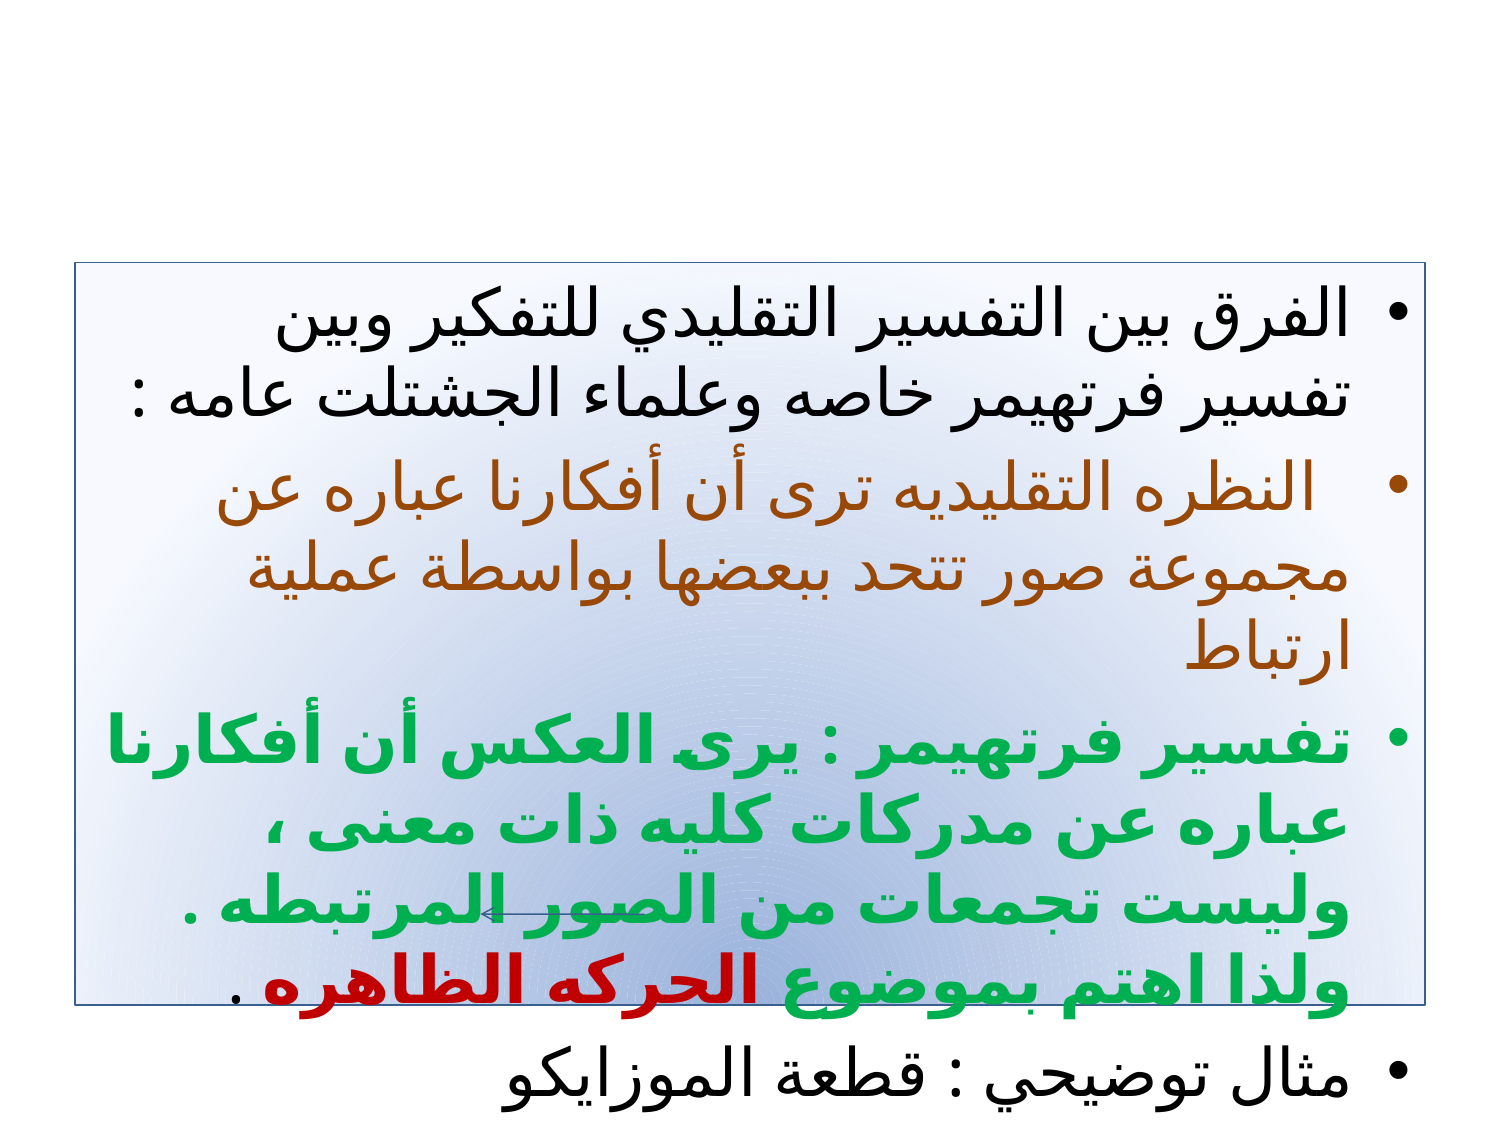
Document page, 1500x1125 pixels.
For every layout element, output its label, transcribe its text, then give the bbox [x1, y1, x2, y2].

list الفرق بين التفسير التقليدي للتفكير وبين تفسير فرتهيمر خاصه وعلماء الجشتلت عامه : النظره التقليديه ترى أن أفكارنا عباره عن مجموعة صور تتحد ببعضها بواسطة عملية ارتباط تفسير فرتهيمر : يرى العكس أن أفكارنا عباره عن مدركات كليه ذات معنى ، وليست تجمعات من الصور المرتبطه . ولذا اهتم بموضوع الحركه الظاهره . مثال توضيحي : قطعة الموزايكو [74, 262, 1426, 1006]
